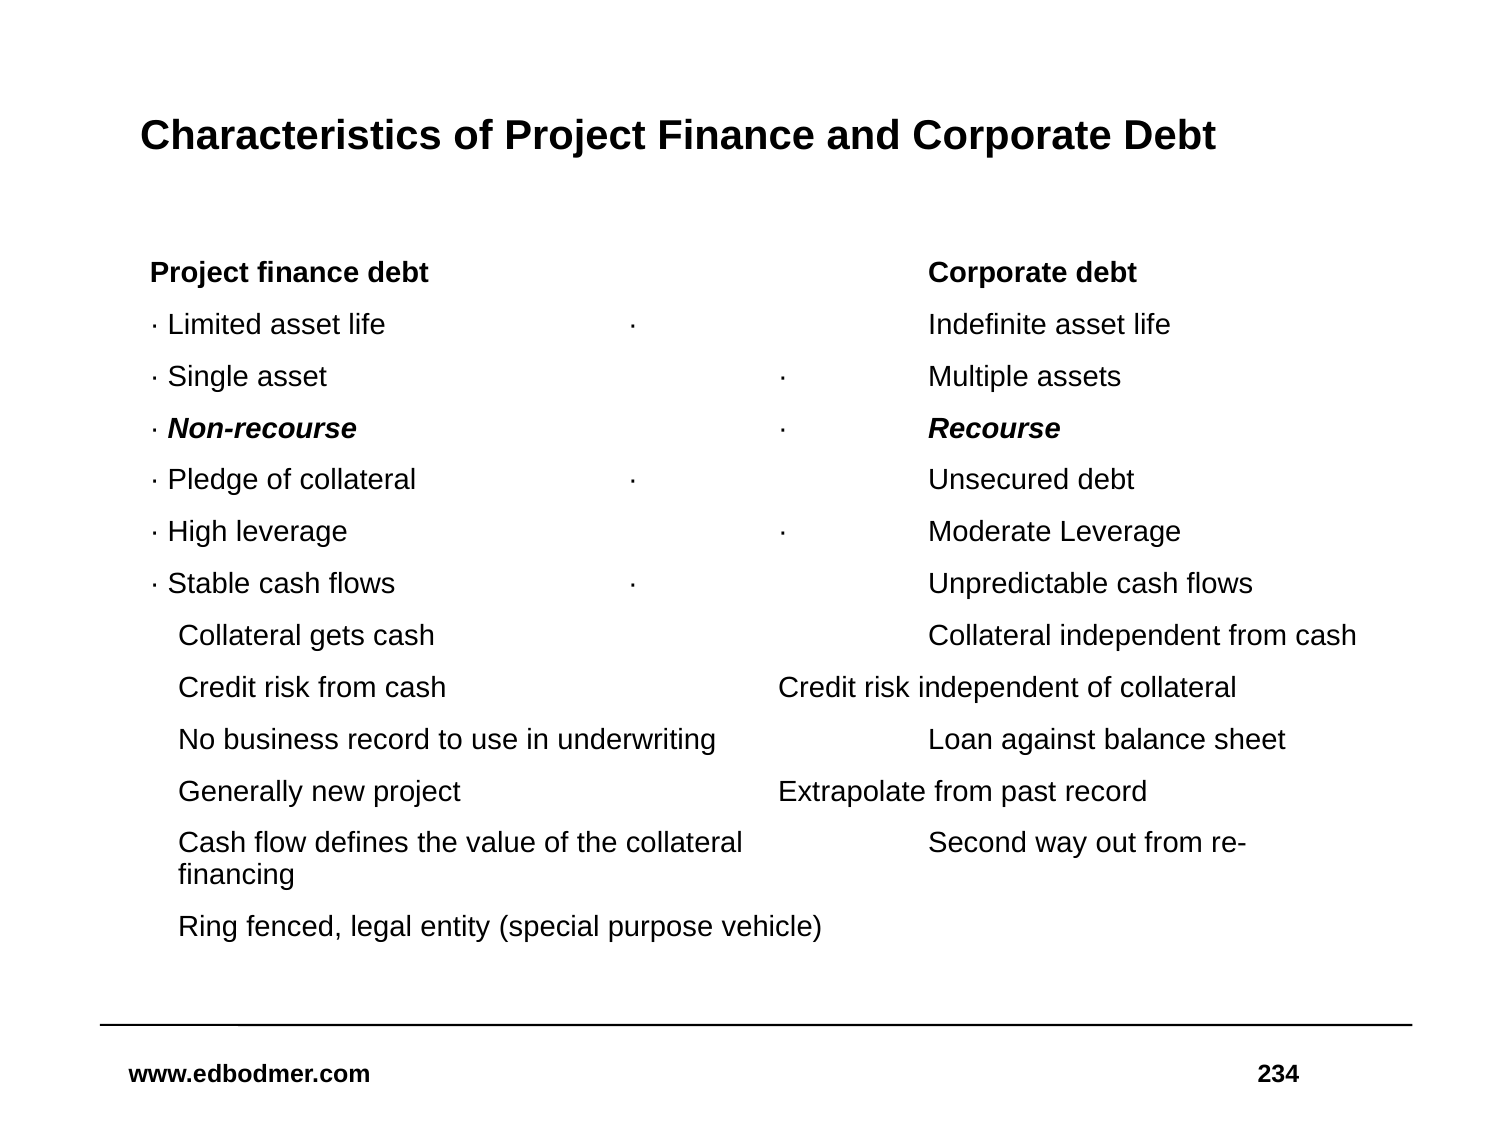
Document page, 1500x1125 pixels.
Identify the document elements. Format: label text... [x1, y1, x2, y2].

title Characteristics of Project Finance and Corporate Debt [125, 99, 1288, 225]
list Project finance debt Corporate debt · Limited asset life · Indefinite asset life · Single asset · Multiple assets · Non-recourse · Recourse · Pledge of collateral · Unsecured debt · High leverage · Moderate Leverage · Stable cash flows · Unpredictable cash flows Collateral gets cash Collateral independent from cash Credit risk from cash Credit risk independent of collateral No business record to use in underwriting Loan against balance sheet Generally new project Extrapolate from past record Cash flow defines the value of the collateral Second way out from re-financing Ring fenced, legal entity (special purpose vehicle) [125, 249, 1375, 1000]
